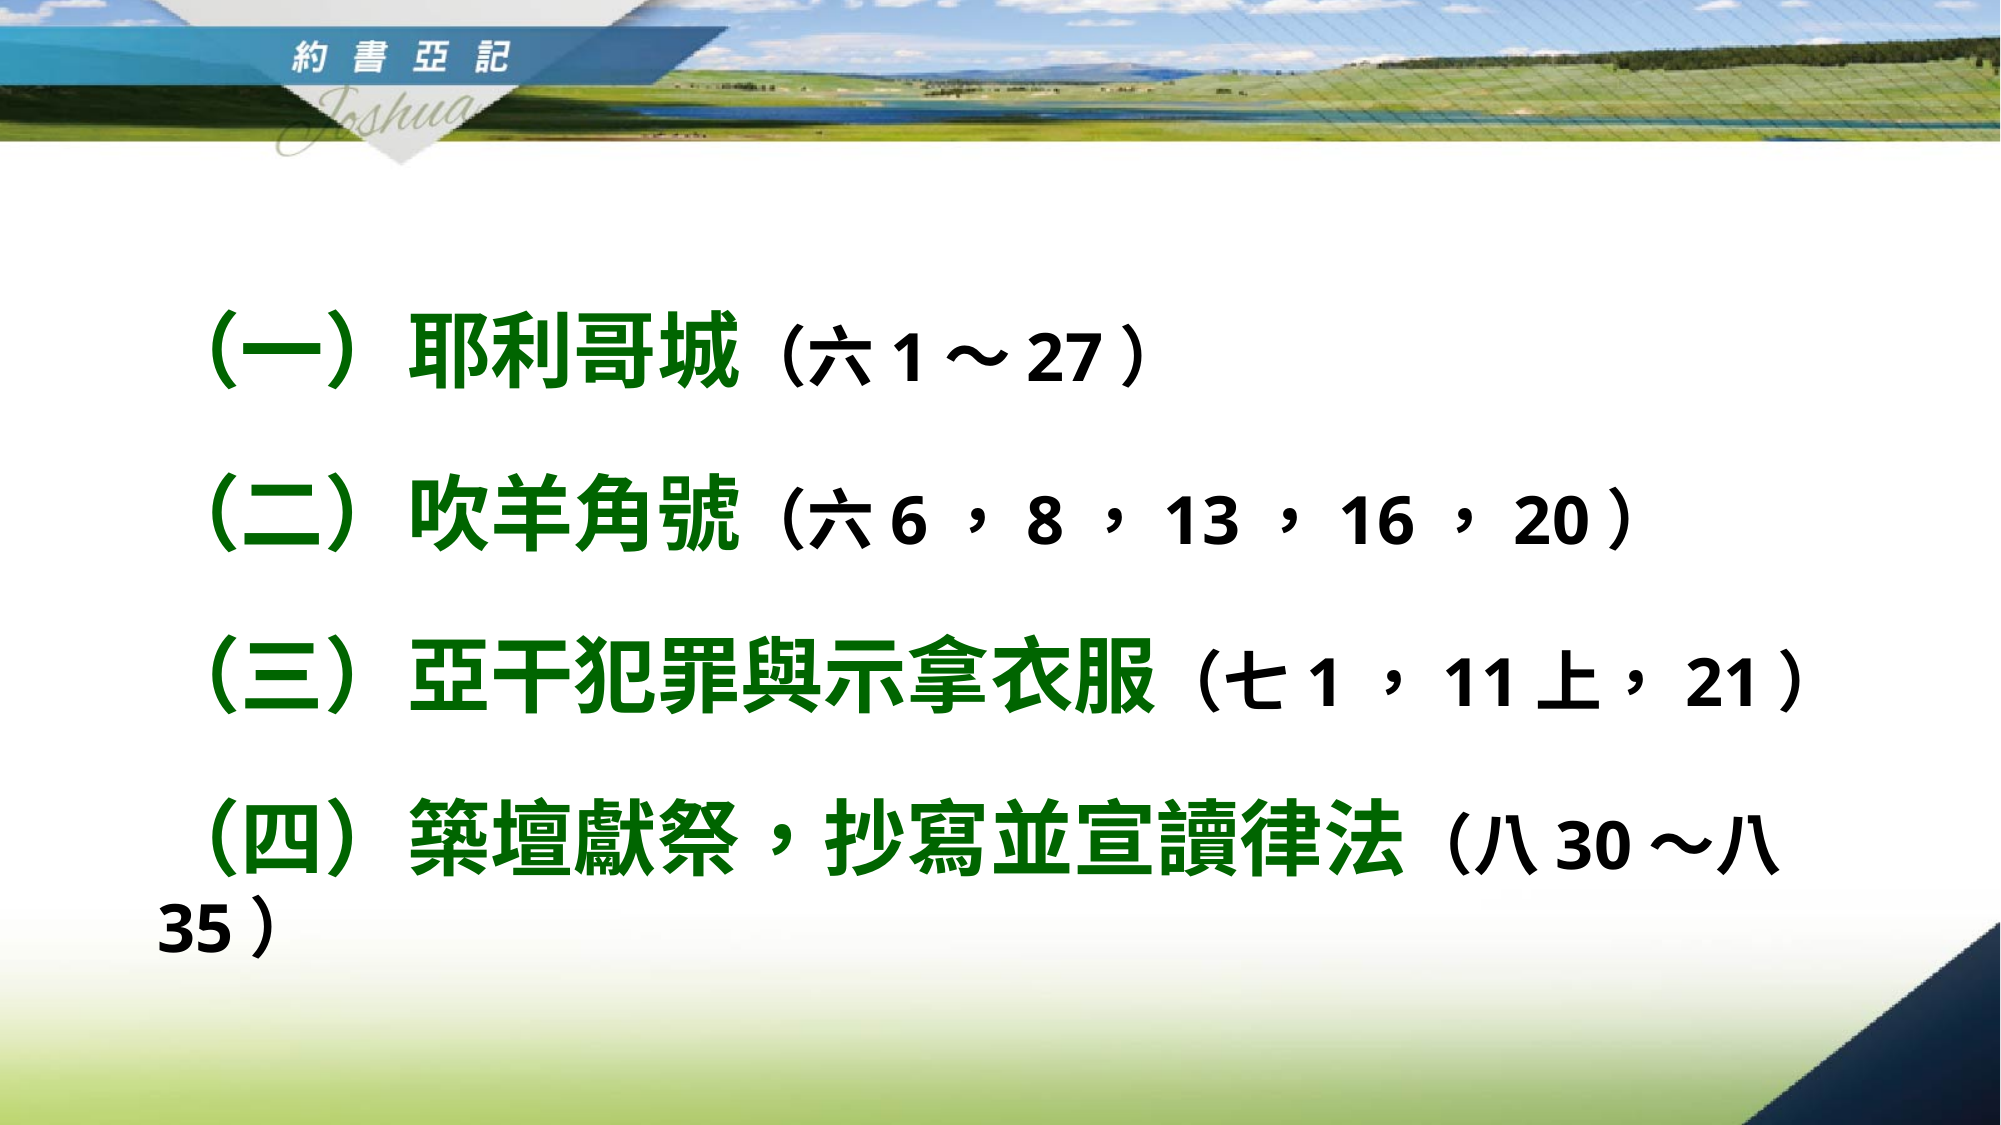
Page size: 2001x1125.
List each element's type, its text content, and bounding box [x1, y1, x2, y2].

picture [0, 0, 2001, 1125]
text_box （一）耶利哥城（六1～27） （二）吹羊角號（六6，8，13，16，20） （三）亞干犯罪與示拿衣服（七1，11上，21） （四）築壇獻祭，抄寫並宣讀律法（八30～八35） [142, 291, 1943, 974]
